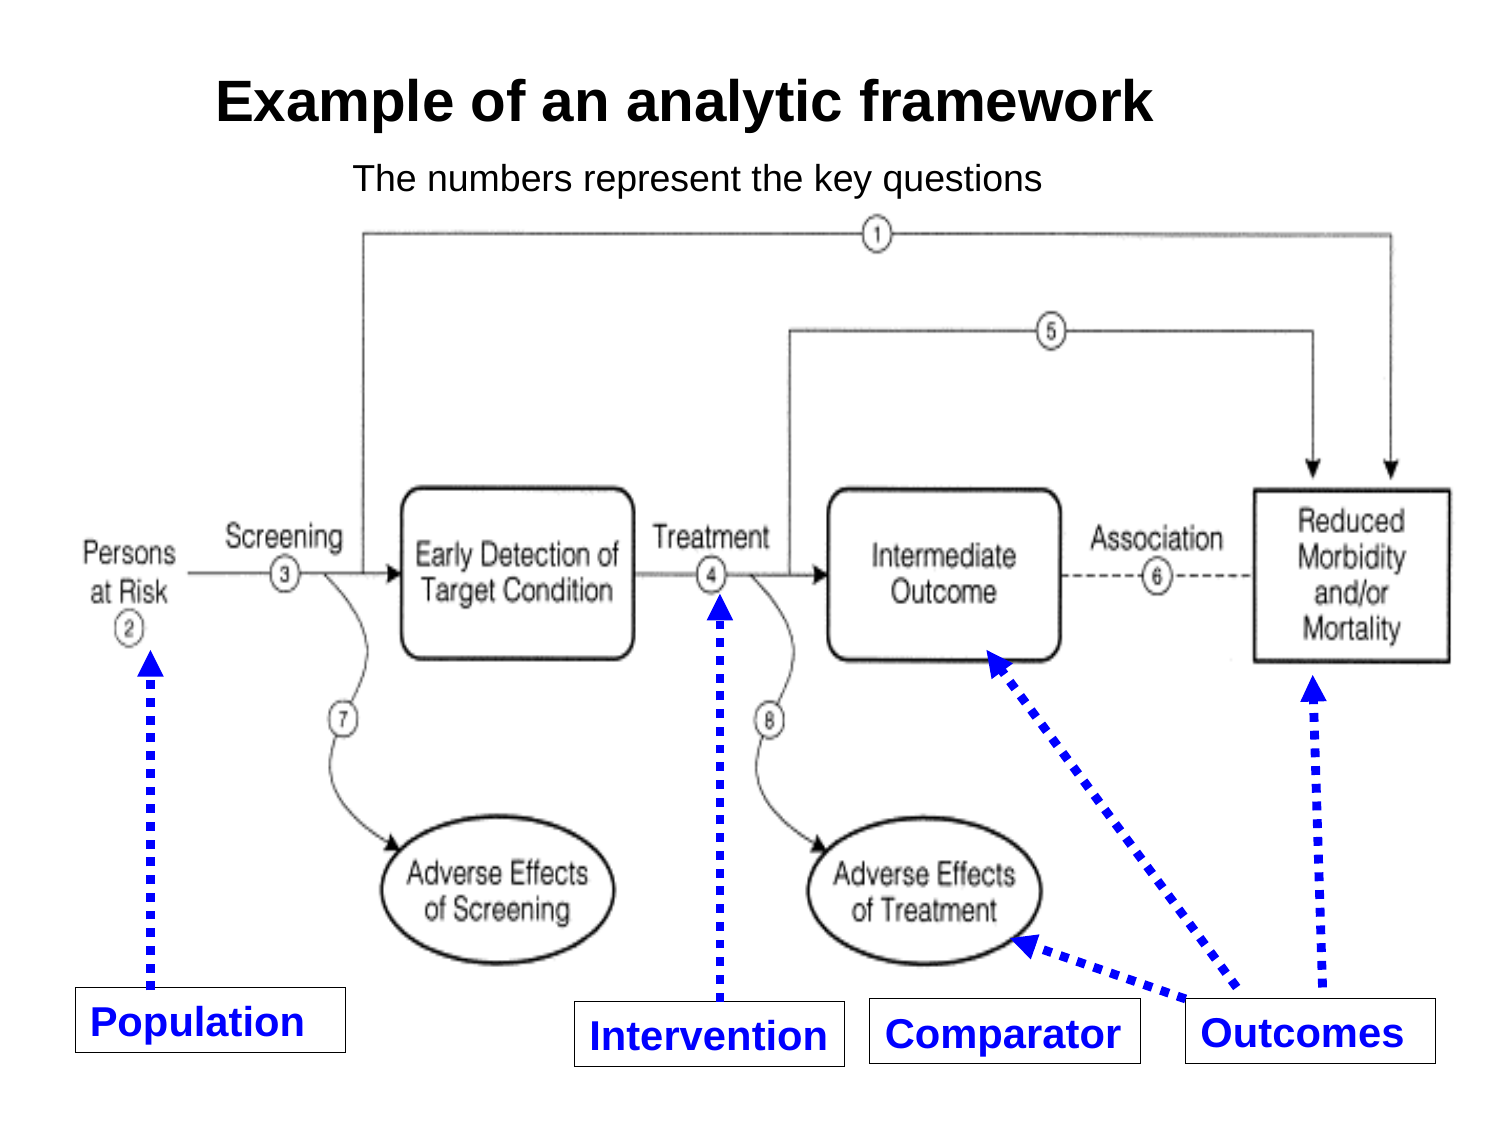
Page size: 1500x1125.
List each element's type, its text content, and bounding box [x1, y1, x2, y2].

title Example of an analytic framework [200, 32, 1300, 174]
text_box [74, 199, 1470, 1068]
text_box The numbers represent the key questions [337, 146, 1163, 199]
